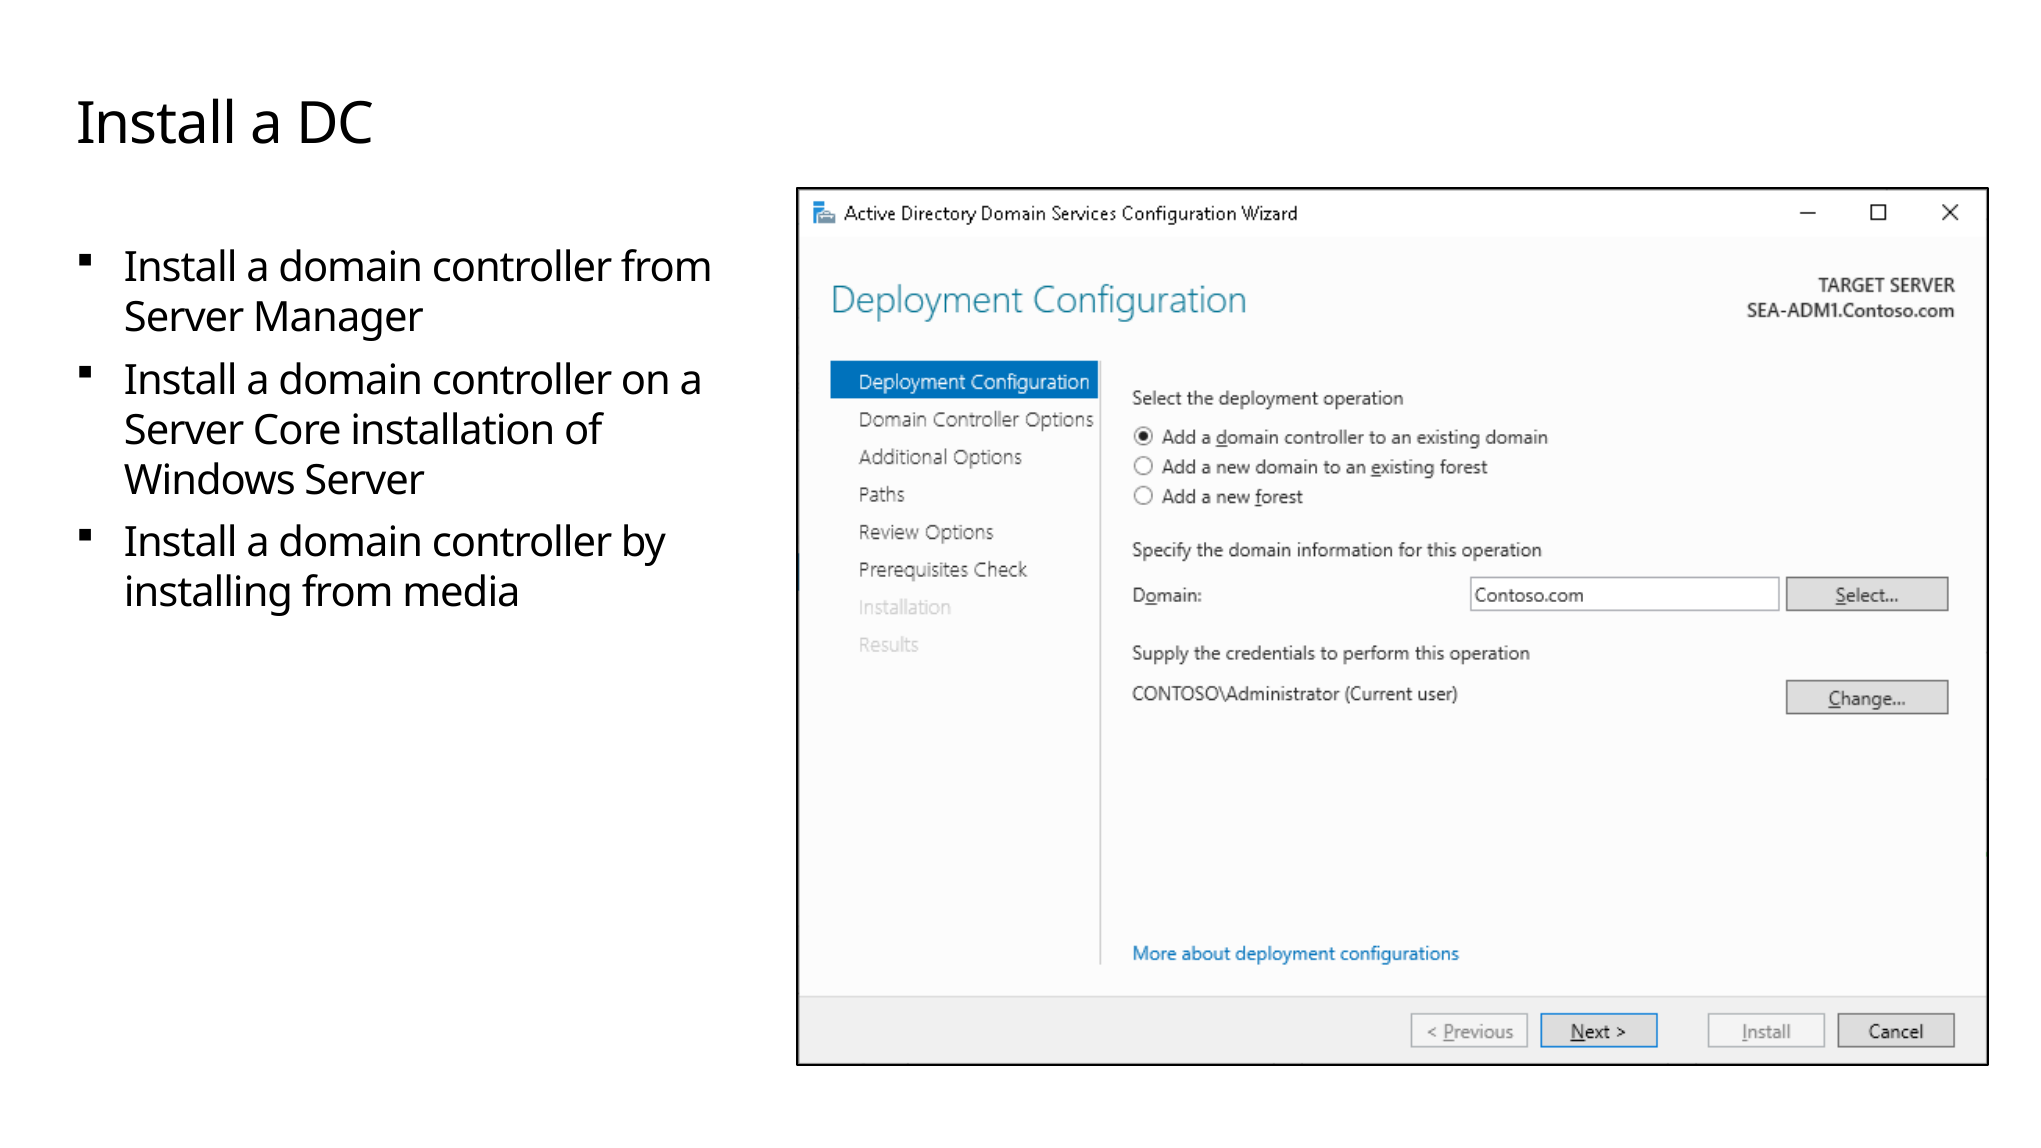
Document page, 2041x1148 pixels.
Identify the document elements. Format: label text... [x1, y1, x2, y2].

title Install a DC [76, 93, 1968, 161]
list Install a domain controller from Server Manager Install a domain controller on a Server Core installation of Windows Server Install a domain controller by installing from media [76, 240, 764, 1014]
picture [797, 189, 1988, 1065]
